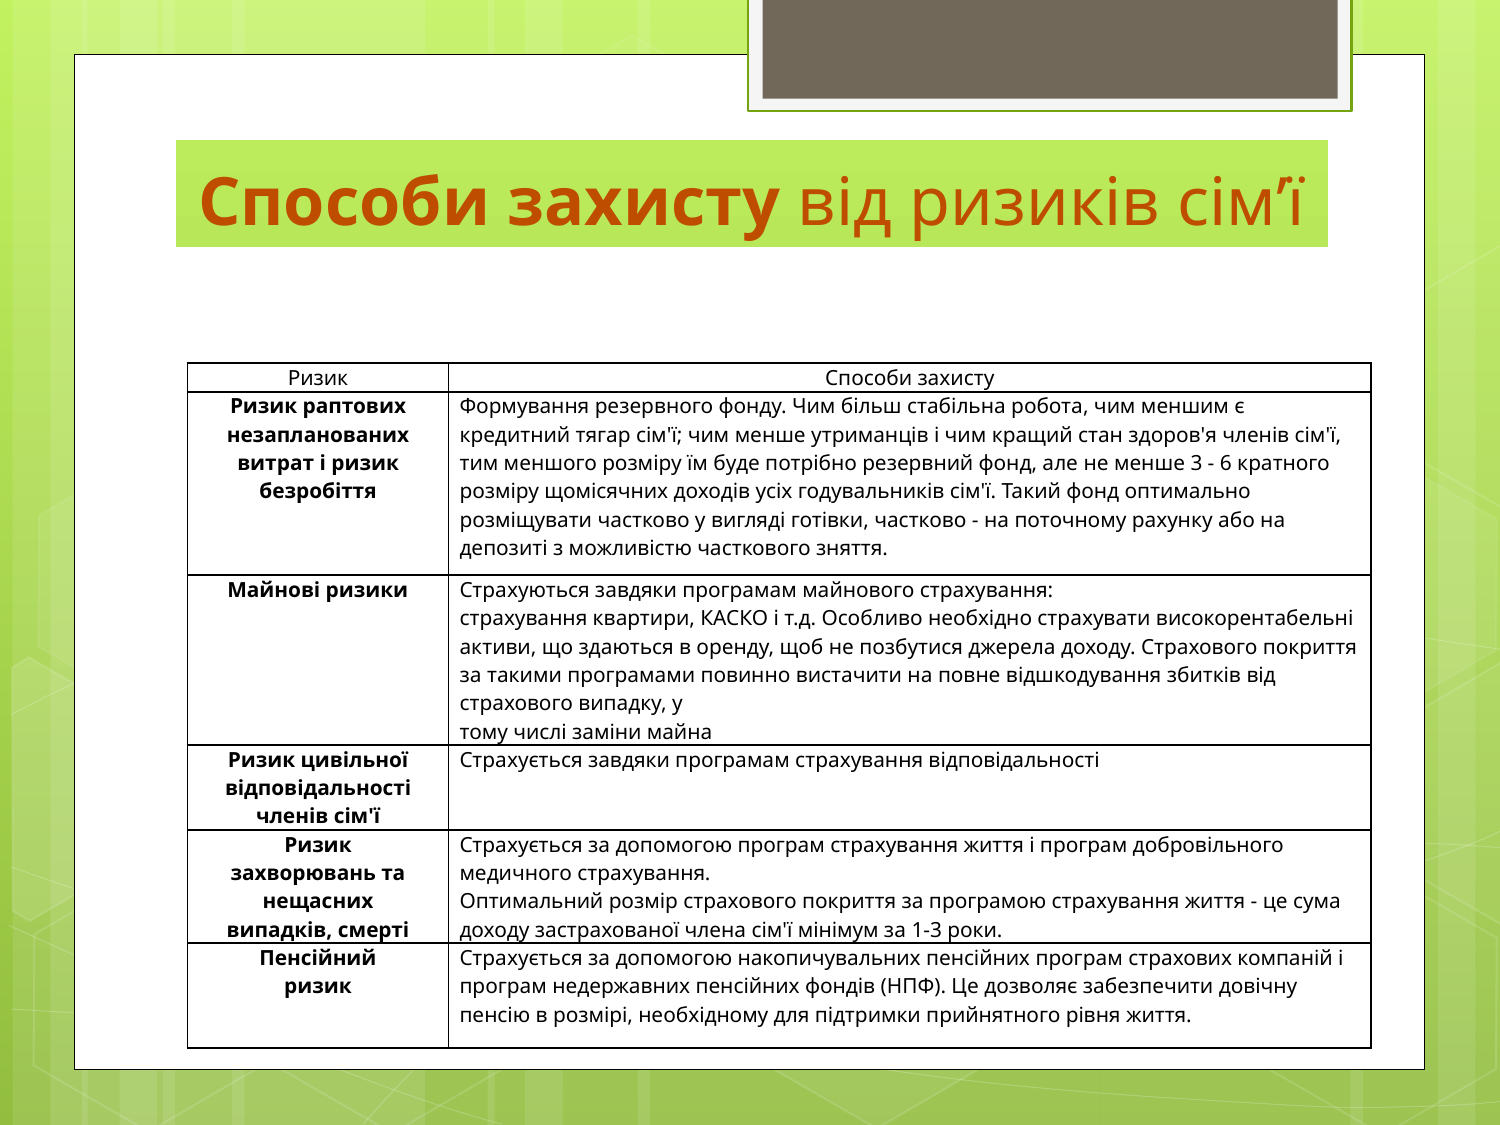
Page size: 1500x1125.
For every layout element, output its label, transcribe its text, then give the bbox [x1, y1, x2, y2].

table_cell Пенсійний ризик [188, 944, 448, 1047]
table_cell Страхується за допомогою накопичувальних пенсійних програм страхових компаній і програм недержавних пенсійних фондів (НПФ). Це дозволяє забезпечити довічну пенсію в розмірі, необхідному для підтримки прийнятного рівня життя. [449, 944, 1370, 1047]
table_header Ризик [188, 364, 448, 391]
table_cell Майнові ризики [188, 576, 448, 744]
table_header Способи захисту [449, 364, 1370, 391]
table_cell Ризик цивільної відповідальності членів сім'ї [188, 746, 448, 829]
table_cell Страхується за допомогою програм страхування життя і програм добровільного медичного страхування. Оптимальний розмір страхового покриття за програмою страхування життя - це сума доходу застрахованої члена сім'ї мінімум за 1-3 роки. [449, 831, 1370, 942]
title Способи захисту від ризиків сім’ї [175, 140, 1329, 247]
table_cell Страхується завдяки програмам страхування відповідальності [449, 746, 1370, 829]
table_cell Ризик захворювань та нещасних випадків, смерті [188, 831, 448, 942]
table_cell Ризик раптових незапланованих витрат і ризик безробіття [188, 393, 448, 574]
table_cell Формування резервного фонду. Чим більш стабільна робота, чим меншим є кредитний тягар сім'ї; чим менше утриманців і чим кращий стан здоров'я членів сім'ї, тим меншого розміру їм буде потрібно резервний фонд, але не менше 3 - 6 кратного розміру щомісячних доходів усіх годувальників сім'ї. Такий фонд оптимально розміщувати частково у вигляді готівки, частково - на поточному рахунку або на депозиті з можливістю часткового зняття. [449, 393, 1370, 574]
table_cell Страхуються завдяки програмам майнового страхування: страхування квартири, КАСКО і т.д. Особливо необхідно страхувати високорентабельні активи, що здаються в оренду, щоб не позбутися джерела доходу. Страхового покриття за такими програмами повинно вистачити на повне відшкодування збитків від страхового випадку, у тому числі заміни майна [449, 576, 1370, 744]
